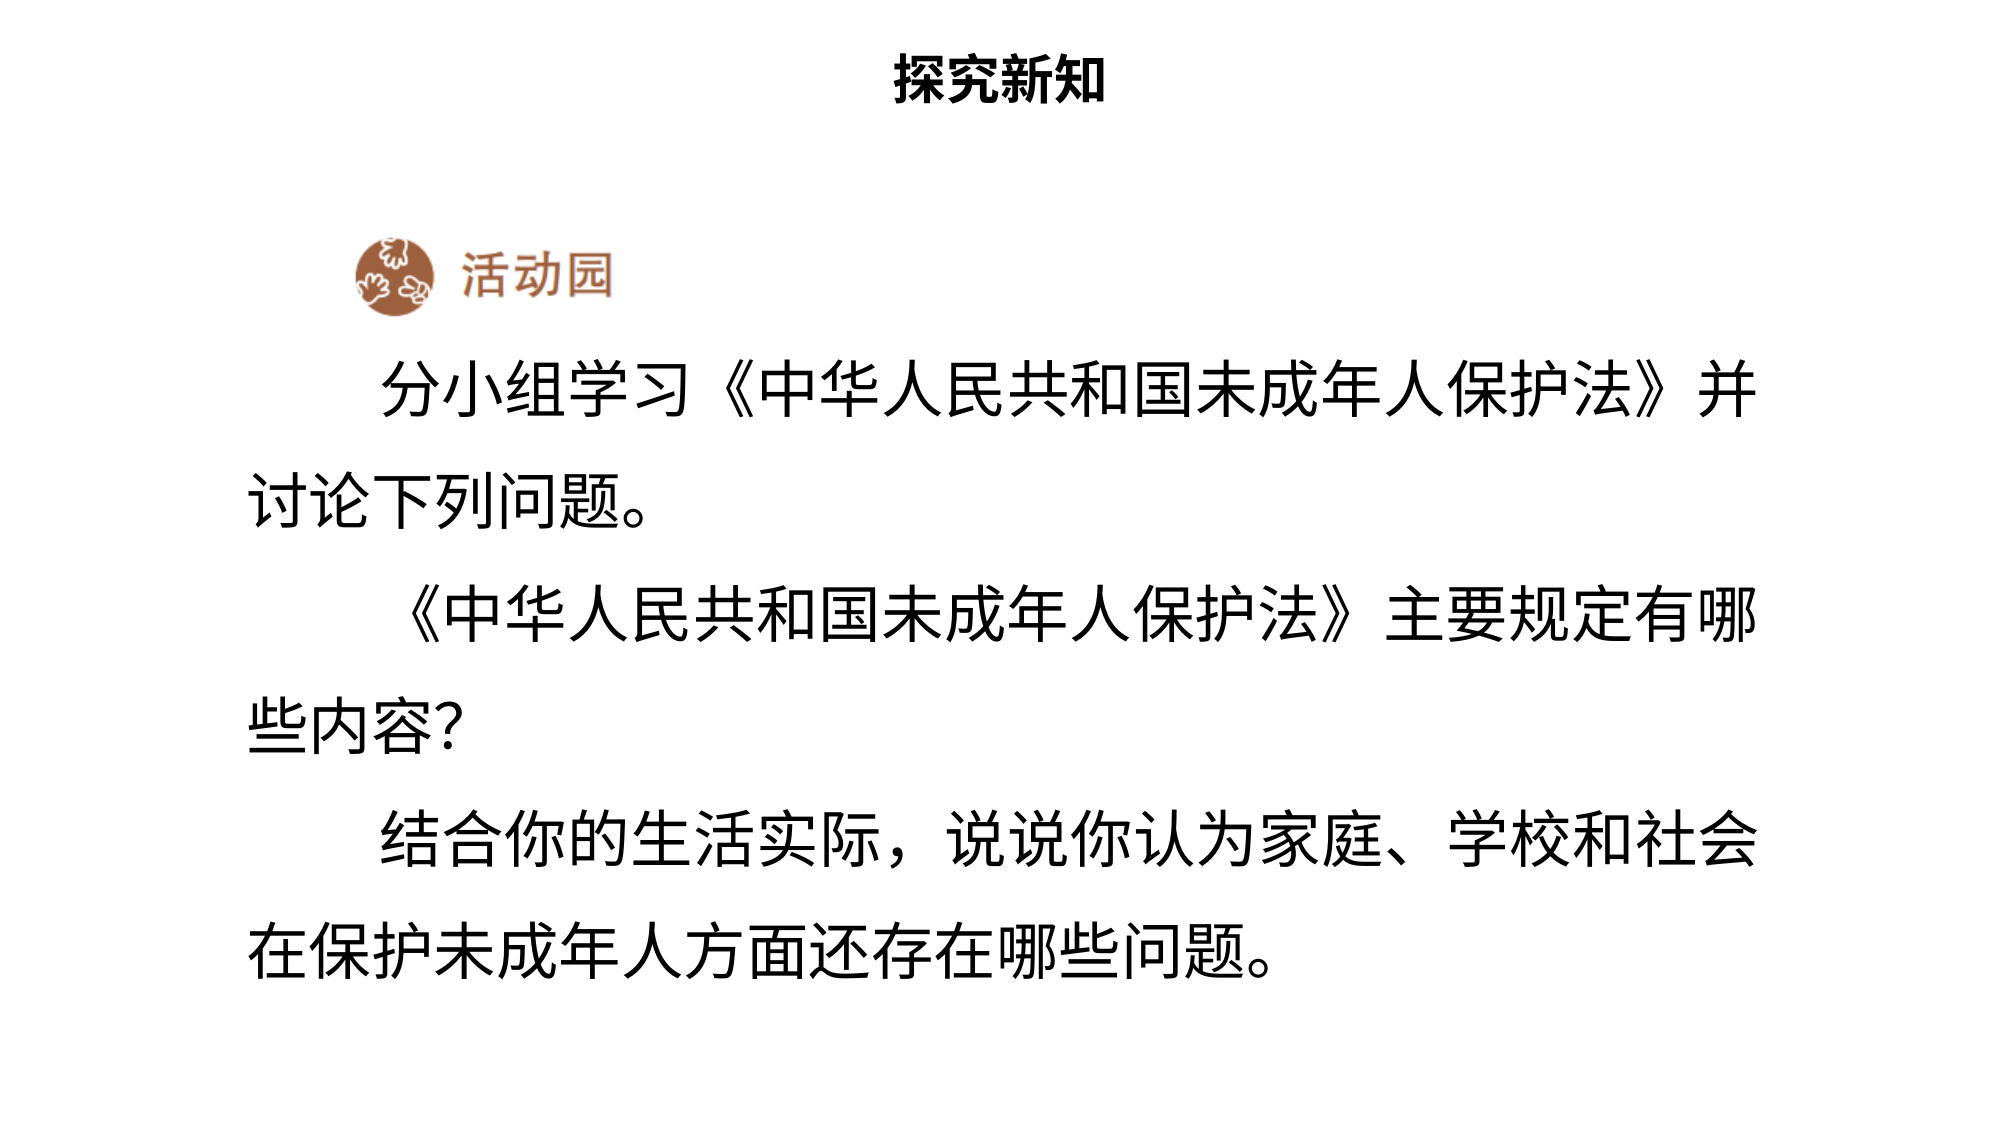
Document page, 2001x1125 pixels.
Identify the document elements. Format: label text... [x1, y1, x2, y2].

picture [353, 227, 619, 330]
text_box 分小组学习《中华人民共和国未成年人保护法》并讨论下列问题。 《中华人民共和国未成年人保护法》主要规定有哪些内容？ 结合你的生活实际，说说你认为家庭、学校和社会在保护未成年人方面还存在哪些问题。 [231, 305, 1776, 658]
title 探究新知 [193, 38, 1808, 119]
